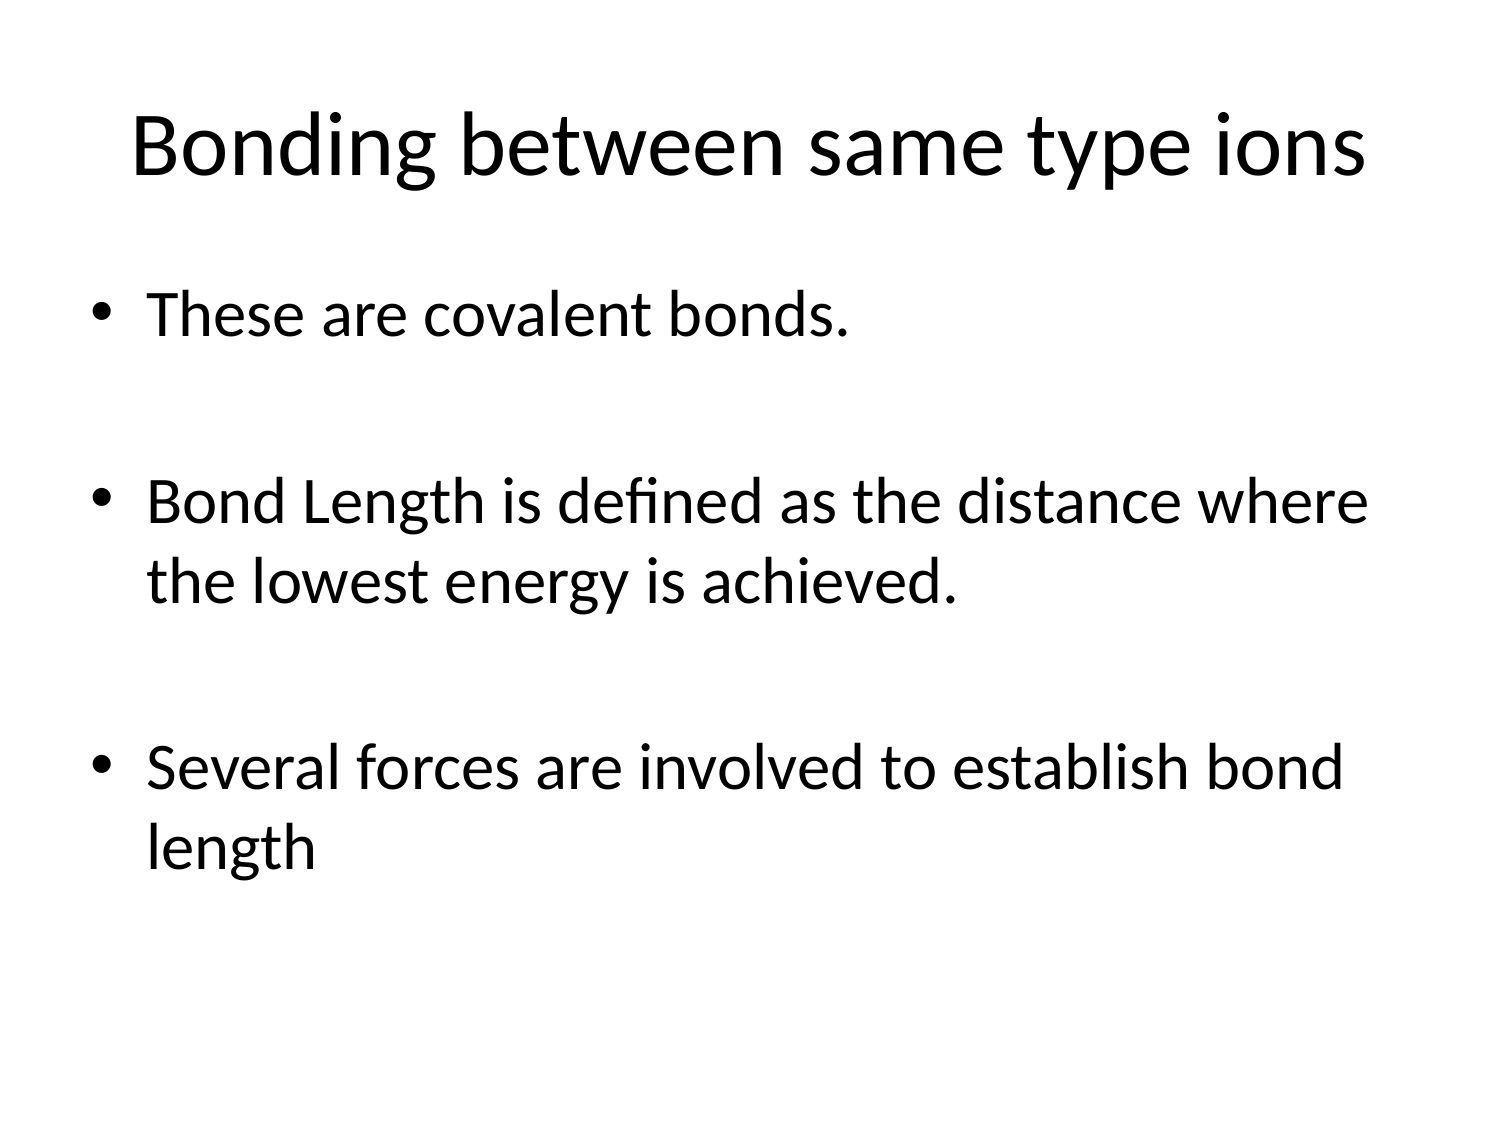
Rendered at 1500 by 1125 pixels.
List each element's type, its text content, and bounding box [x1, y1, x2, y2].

title Bonding between same type ions [75, 45, 1425, 233]
list These are covalent bonds. Bond Length is defined as the distance where the lowest energy is achieved. Several forces are involved to establish bond length [75, 262, 1425, 1005]
